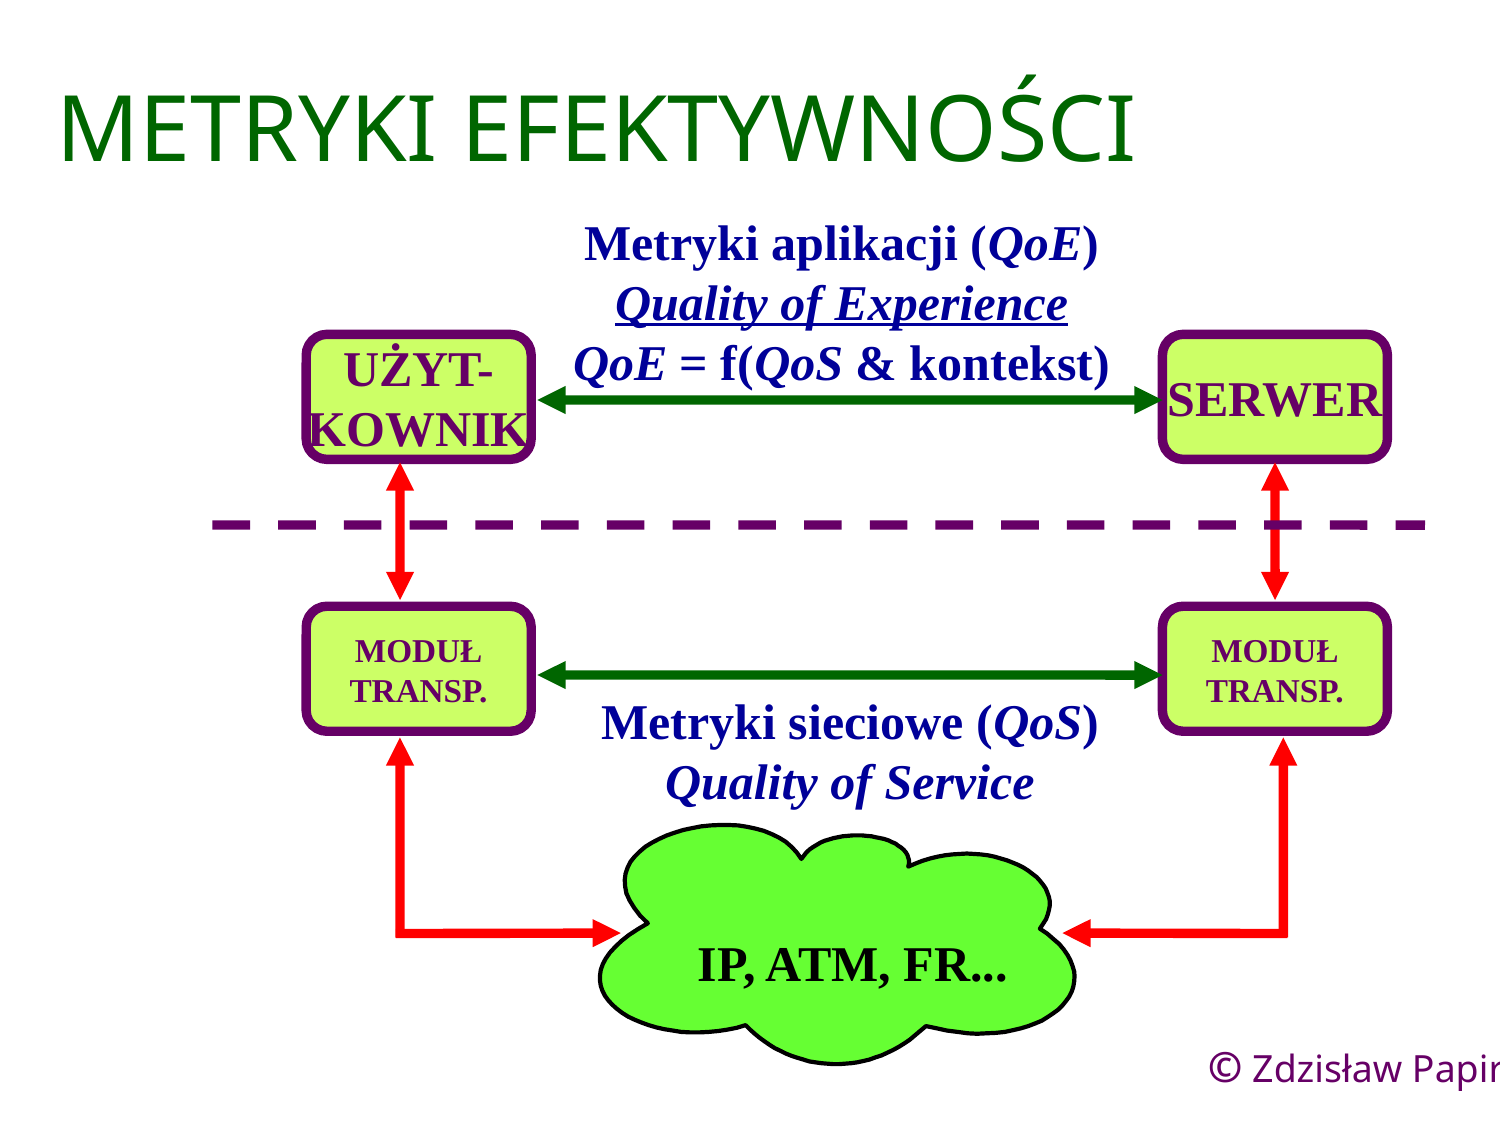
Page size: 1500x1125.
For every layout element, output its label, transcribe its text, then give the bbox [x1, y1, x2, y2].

text_box UŻYT- KOWNIK [306, 334, 532, 460]
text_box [395, 737, 621, 938]
text_box IP, ATM, FR... [670, 924, 1023, 999]
text_box [1268, 526, 1282, 601]
text_box © Zdzisław Papir [1193, 1033, 1500, 1099]
text_box [600, 825, 1075, 1065]
text_box MODUŁ TRANSP. [1162, 606, 1388, 732]
text_box Metryki sieciowe (QoS) Quality of Service [586, 681, 1114, 817]
text_box [1268, 462, 1282, 525]
text_box SERWER [1162, 334, 1388, 460]
title METRYKI EFEKTYWNOŚCI [41, 30, 1500, 219]
text_box MODUŁ TRANSP. [306, 606, 532, 732]
text_box [537, 393, 1163, 407]
text_box [393, 462, 407, 601]
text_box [1062, 737, 1288, 938]
text_box [537, 668, 1163, 682]
text_box Metryki aplikacji (QoE) Quality of Experience QoE = f(QoS & kontekst) [558, 203, 1125, 398]
